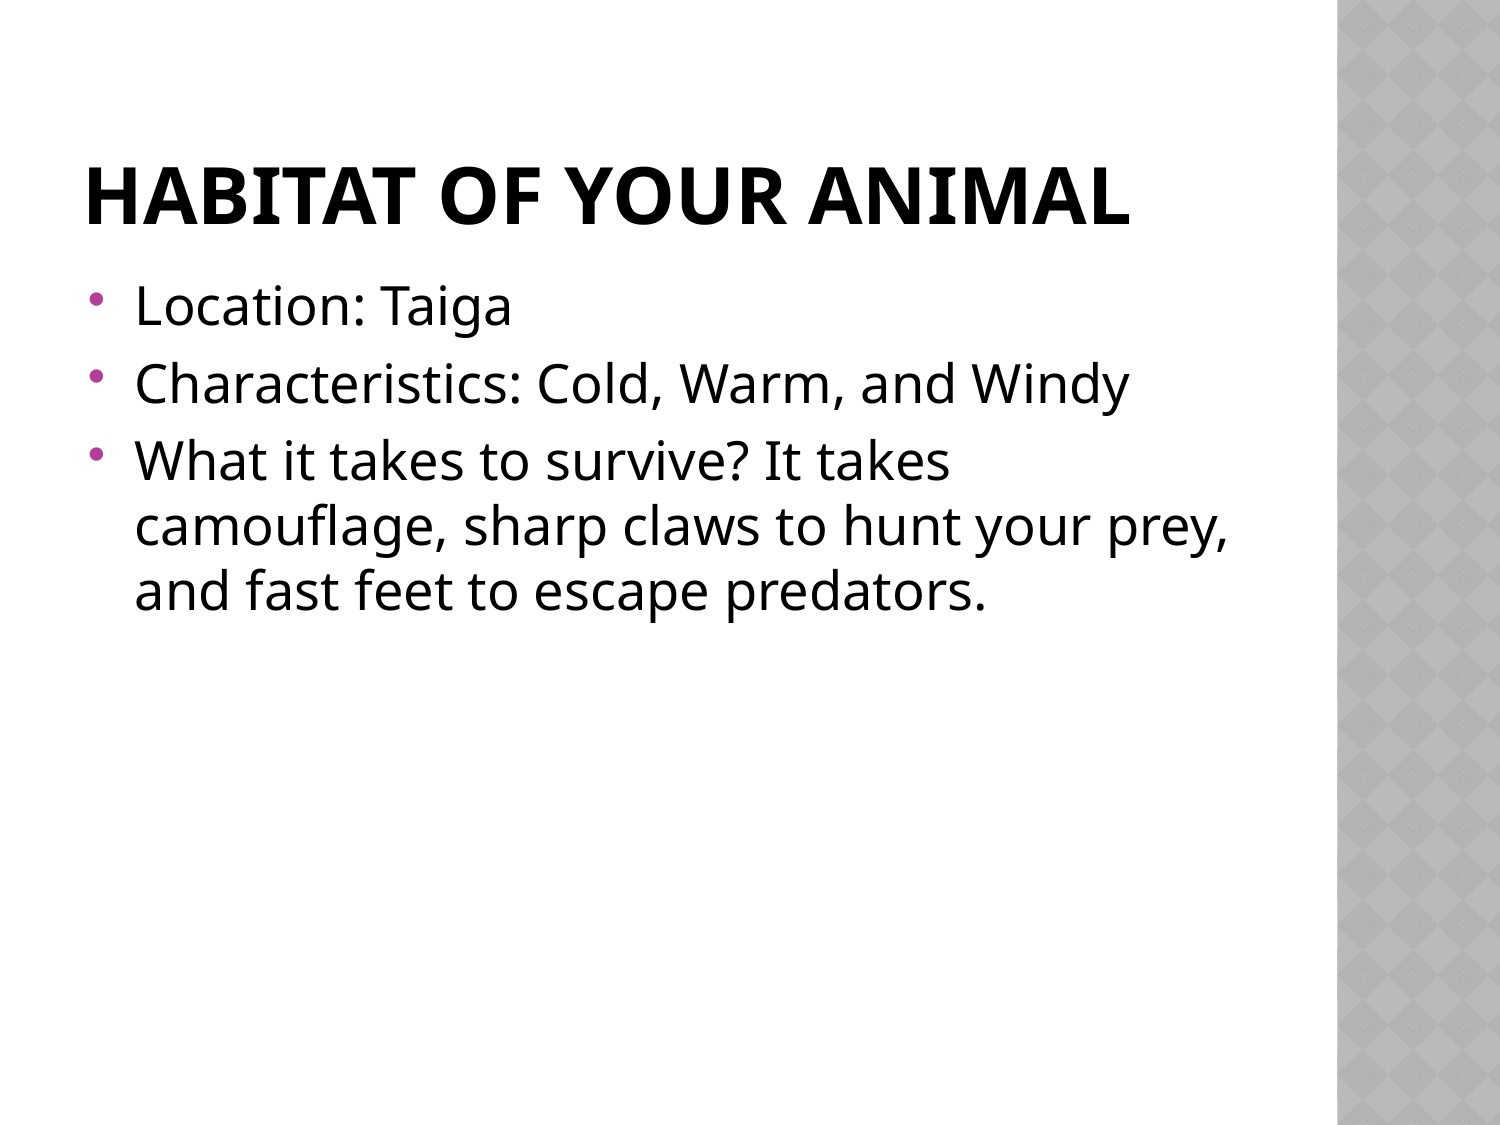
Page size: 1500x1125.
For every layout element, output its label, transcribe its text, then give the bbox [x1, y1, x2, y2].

list Location: Taiga Characteristics: Cold, Warm, and Windy What it takes to survive? It takes camouflage, sharp claws to hunt your prey, and fast feet to escape predators. [75, 264, 1263, 1059]
title Habitat of Your Animal [75, 52, 1263, 240]
